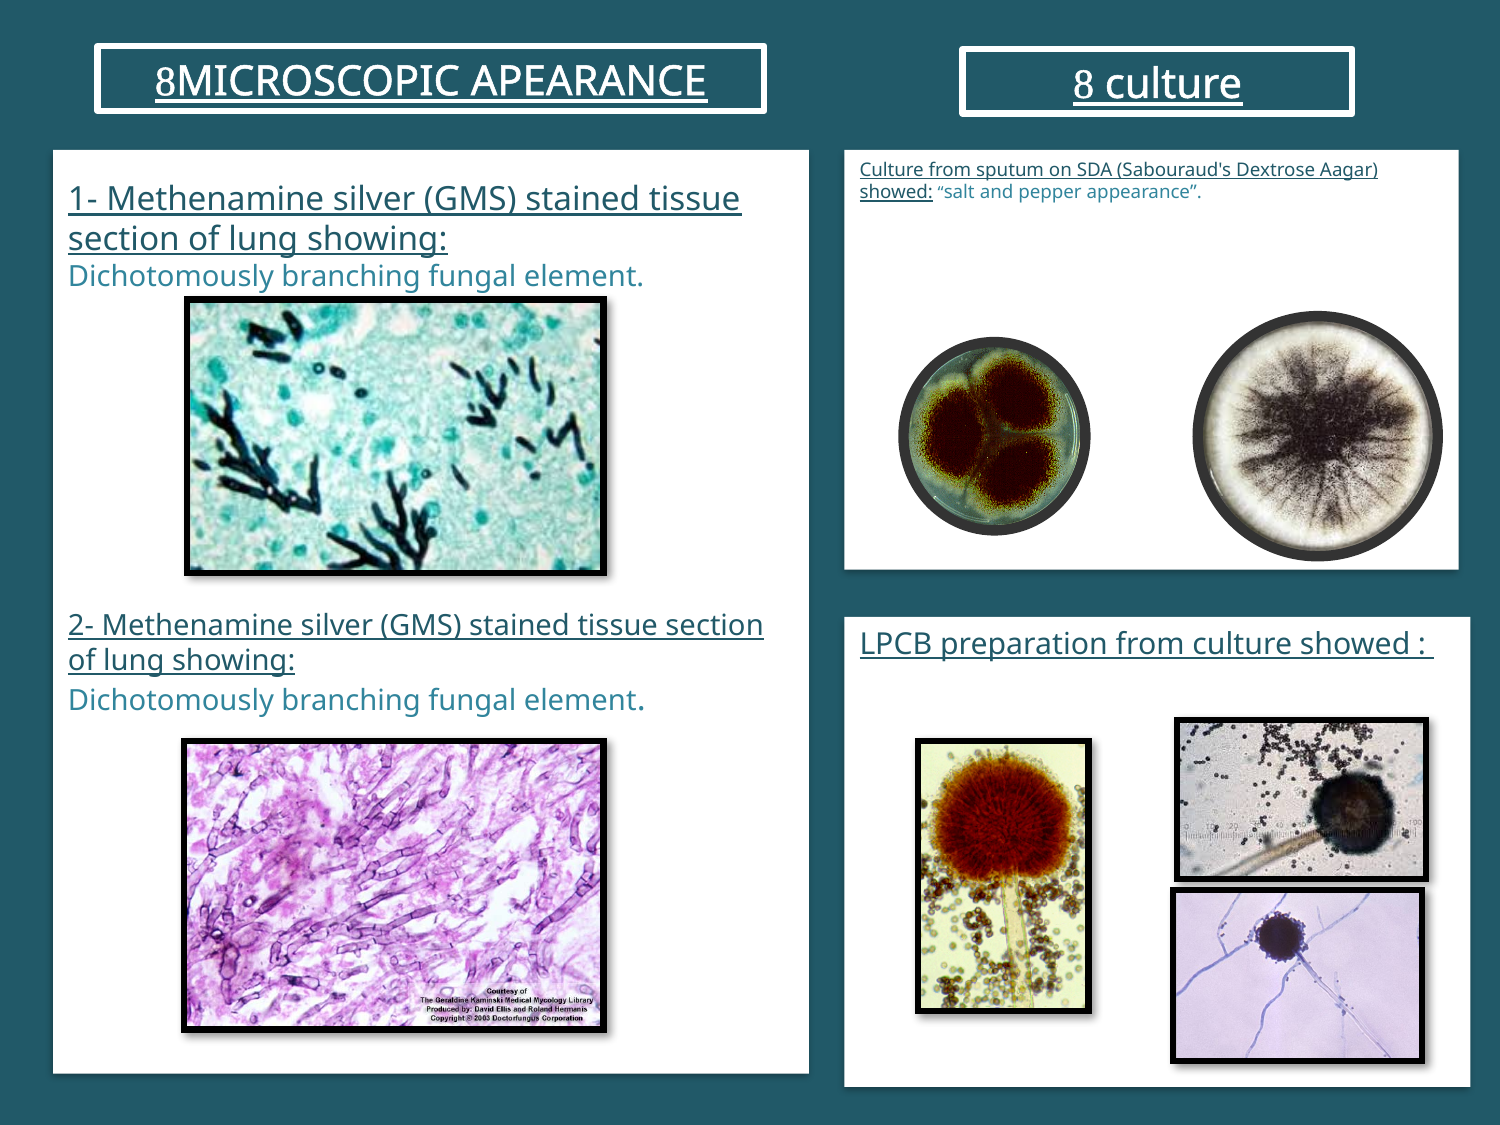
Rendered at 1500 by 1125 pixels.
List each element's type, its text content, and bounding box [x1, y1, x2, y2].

picture [903, 341, 1086, 531]
picture [920, 743, 1086, 1009]
text_box LPCB preparation from culture showed : [842, 615, 1473, 1089]
text_box 1- Methenamine silver (GMS) stained tissue section of lung showing: Dichotomously branching fungal element. 2- Methenamine silver (GMS) stained tissue section of lung showing: Dichotomously branching fungal element. [51, 148, 811, 1076]
picture [1179, 722, 1424, 877]
text_box MICROSCOPIC APEARANCE [97, 46, 765, 111]
picture [186, 743, 601, 1027]
title Culture from sputum on SDA (Sabouraud's Dextrose Aagar) showed: “salt and pepper appearance”. [842, 148, 1461, 572]
picture [1197, 315, 1438, 557]
text_box  culture [962, 48, 1353, 114]
picture [1175, 892, 1420, 1058]
picture [190, 302, 601, 570]
